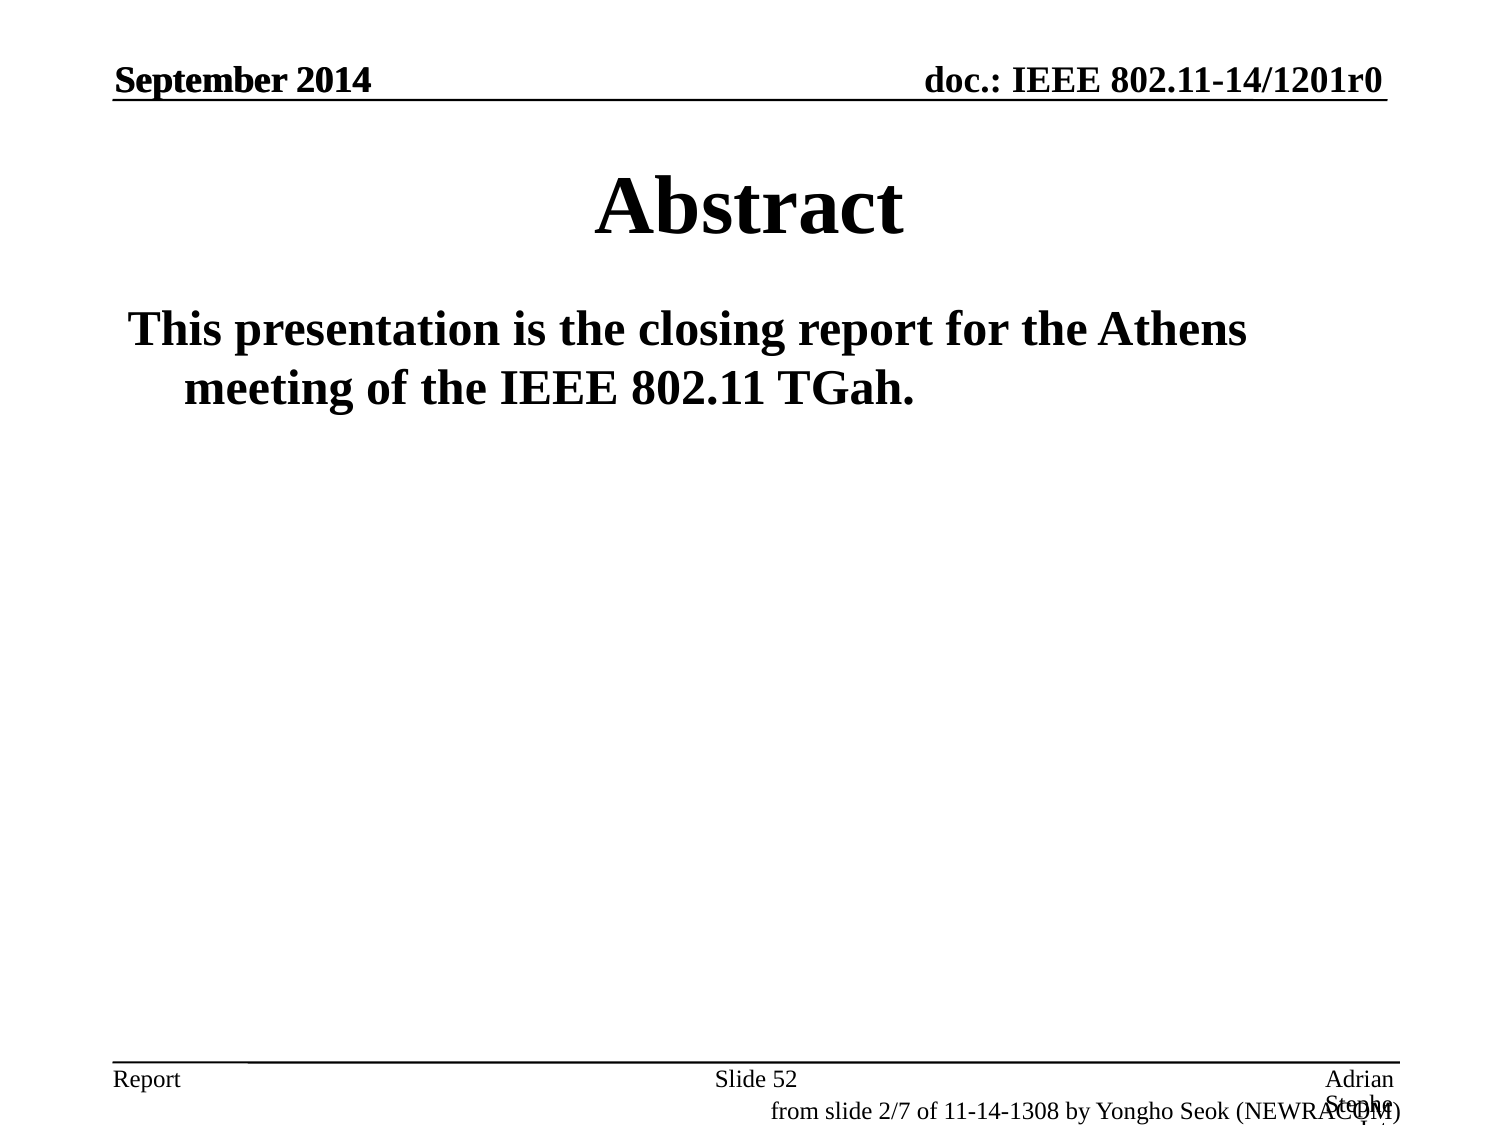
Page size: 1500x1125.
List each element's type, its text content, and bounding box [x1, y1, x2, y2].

footer Adrian Stephens, Intel Corporation [1324, 1061, 1402, 1087]
title Abstract [112, 112, 1388, 287]
slide_number Slide 52 [712, 1061, 800, 1087]
text_box September 2014 [115, 54, 373, 100]
list This presentation is the closing report for the Athens meeting of the IEEE 802.11 TGah. [112, 287, 1425, 963]
text_box from slide 2/7 of 11-14-1308 by Yongho Seok (NEWRACOM) [343, 1087, 1417, 1125]
